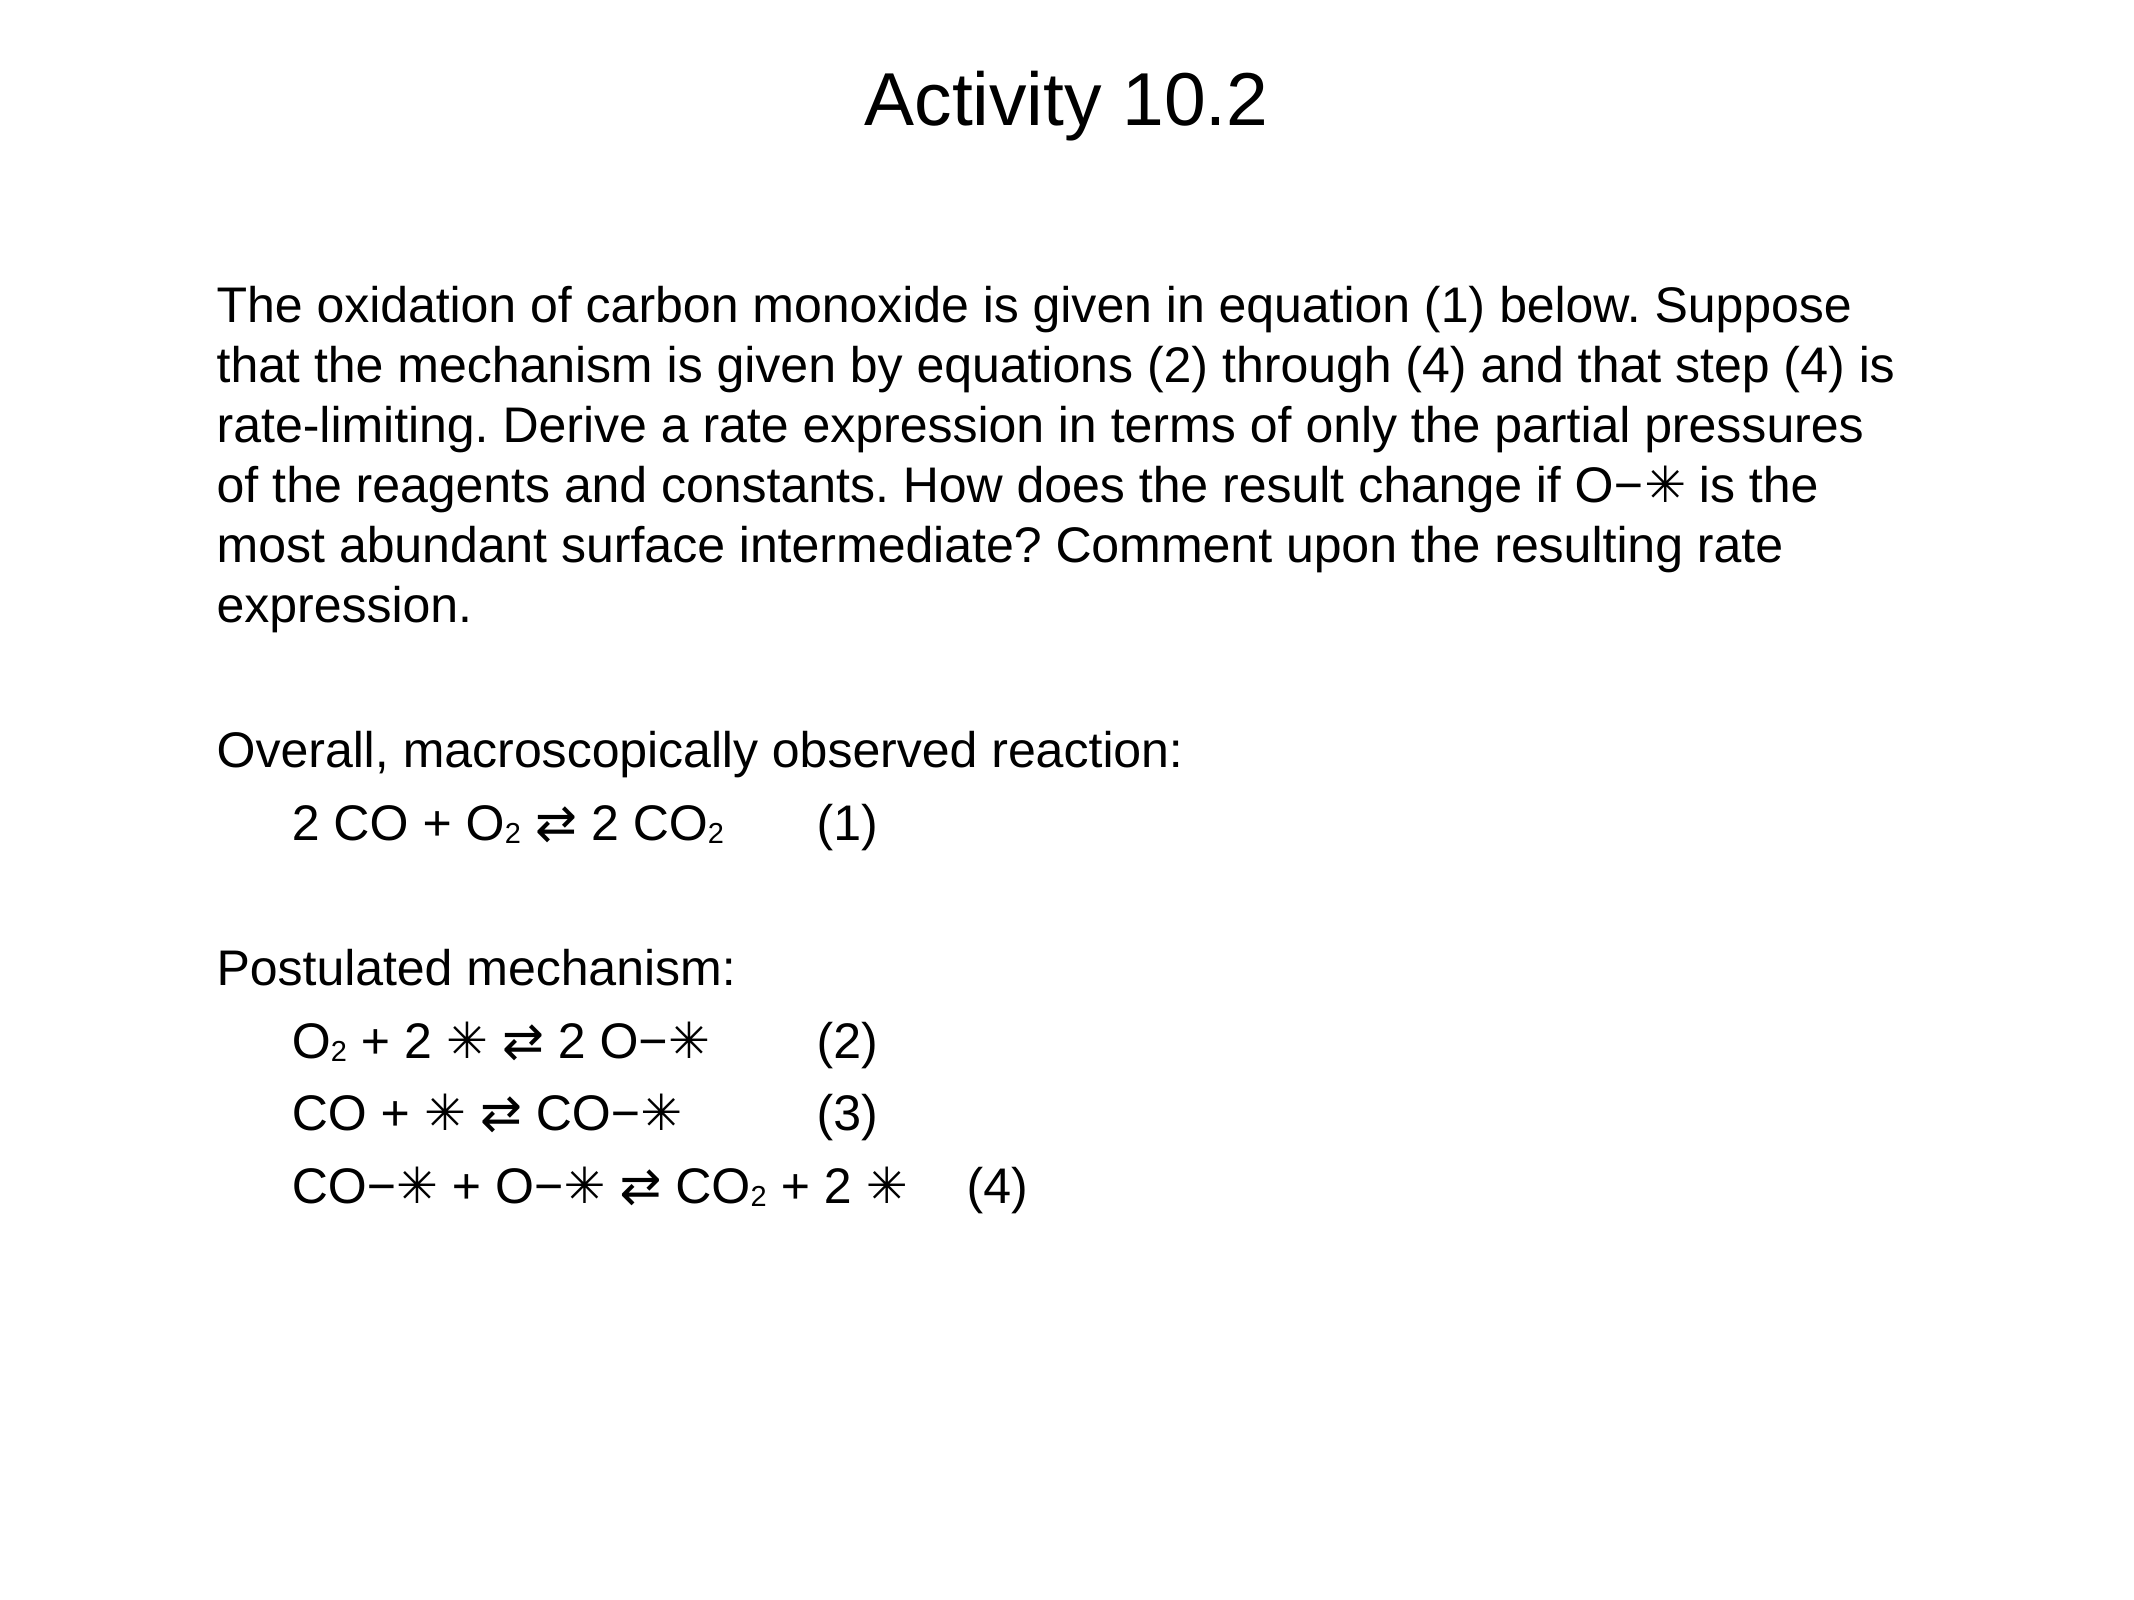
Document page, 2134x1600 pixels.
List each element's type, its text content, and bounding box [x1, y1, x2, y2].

title Activity 10.2 [208, 41, 1925, 250]
list The oxidation of carbon monoxide is given in equation (1) below. Suppose that the mechanism is given by equations (2) through (4) and that step (4) is rate-limiting. Derive a rate expression in terms of only the partial pressures of the reagents and constants. How does the result change if O−✳ is the most abundant surface intermediate? Comment upon the resulting rate expression. Overall, macroscopically observed reaction: 2 CO + O2 ⇄ 2 CO2 (1) Postulated mechanism: O2 + 2 ✳ ⇄ 2 O−✳ (2) CO + ✳ ⇄ CO−✳ (3) CO−✳ + O−✳ ⇄ CO2 + 2 ✳ (4) [208, 264, 1925, 1463]
